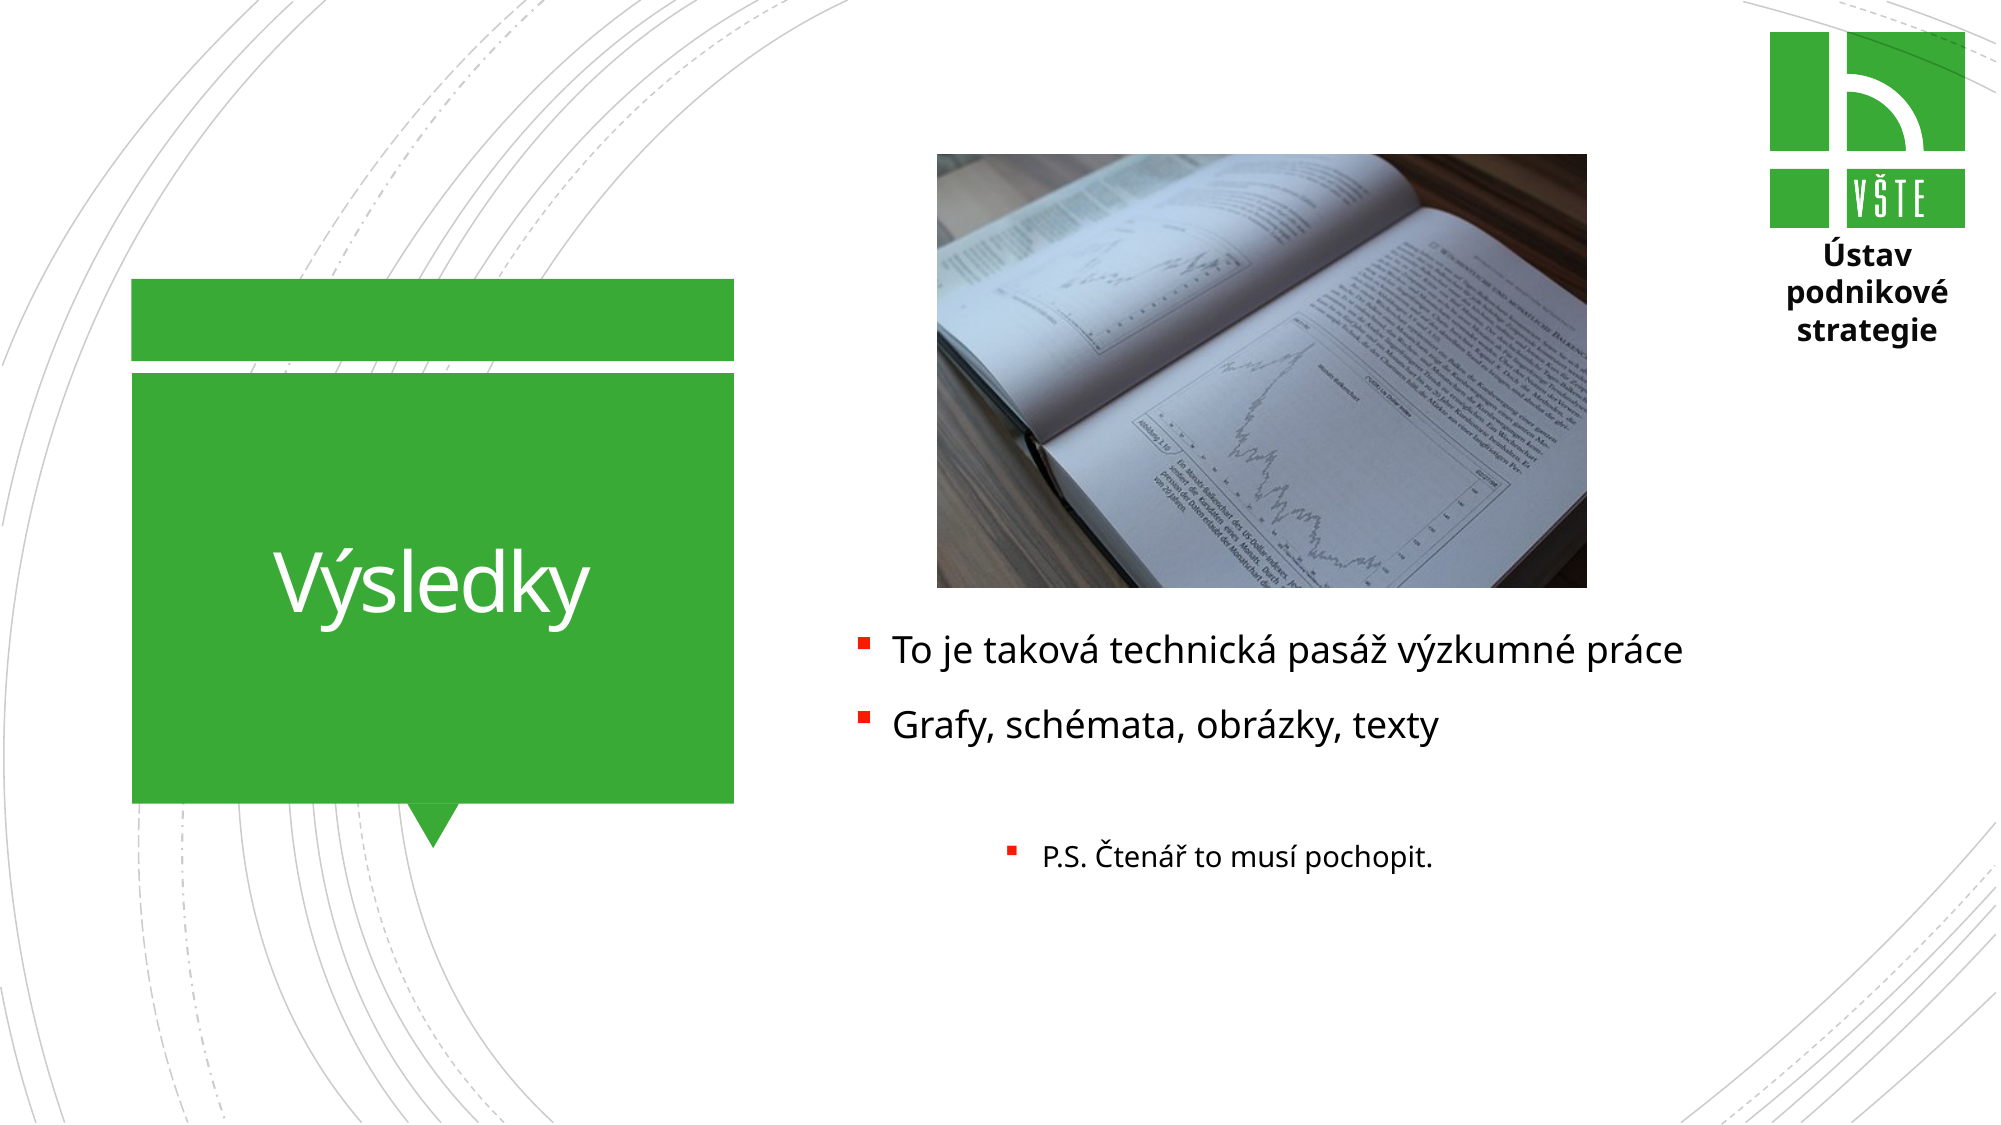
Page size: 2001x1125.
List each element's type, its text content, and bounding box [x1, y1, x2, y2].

title Výsledky [145, 385, 720, 789]
list To je taková technická pasáž výzkumné práce Grafy, schémata, obrázky, texty P.S. Čtenář to musí pochopit. [839, 131, 1871, 993]
picture [937, 154, 1588, 588]
picture [1770, 32, 1965, 228]
